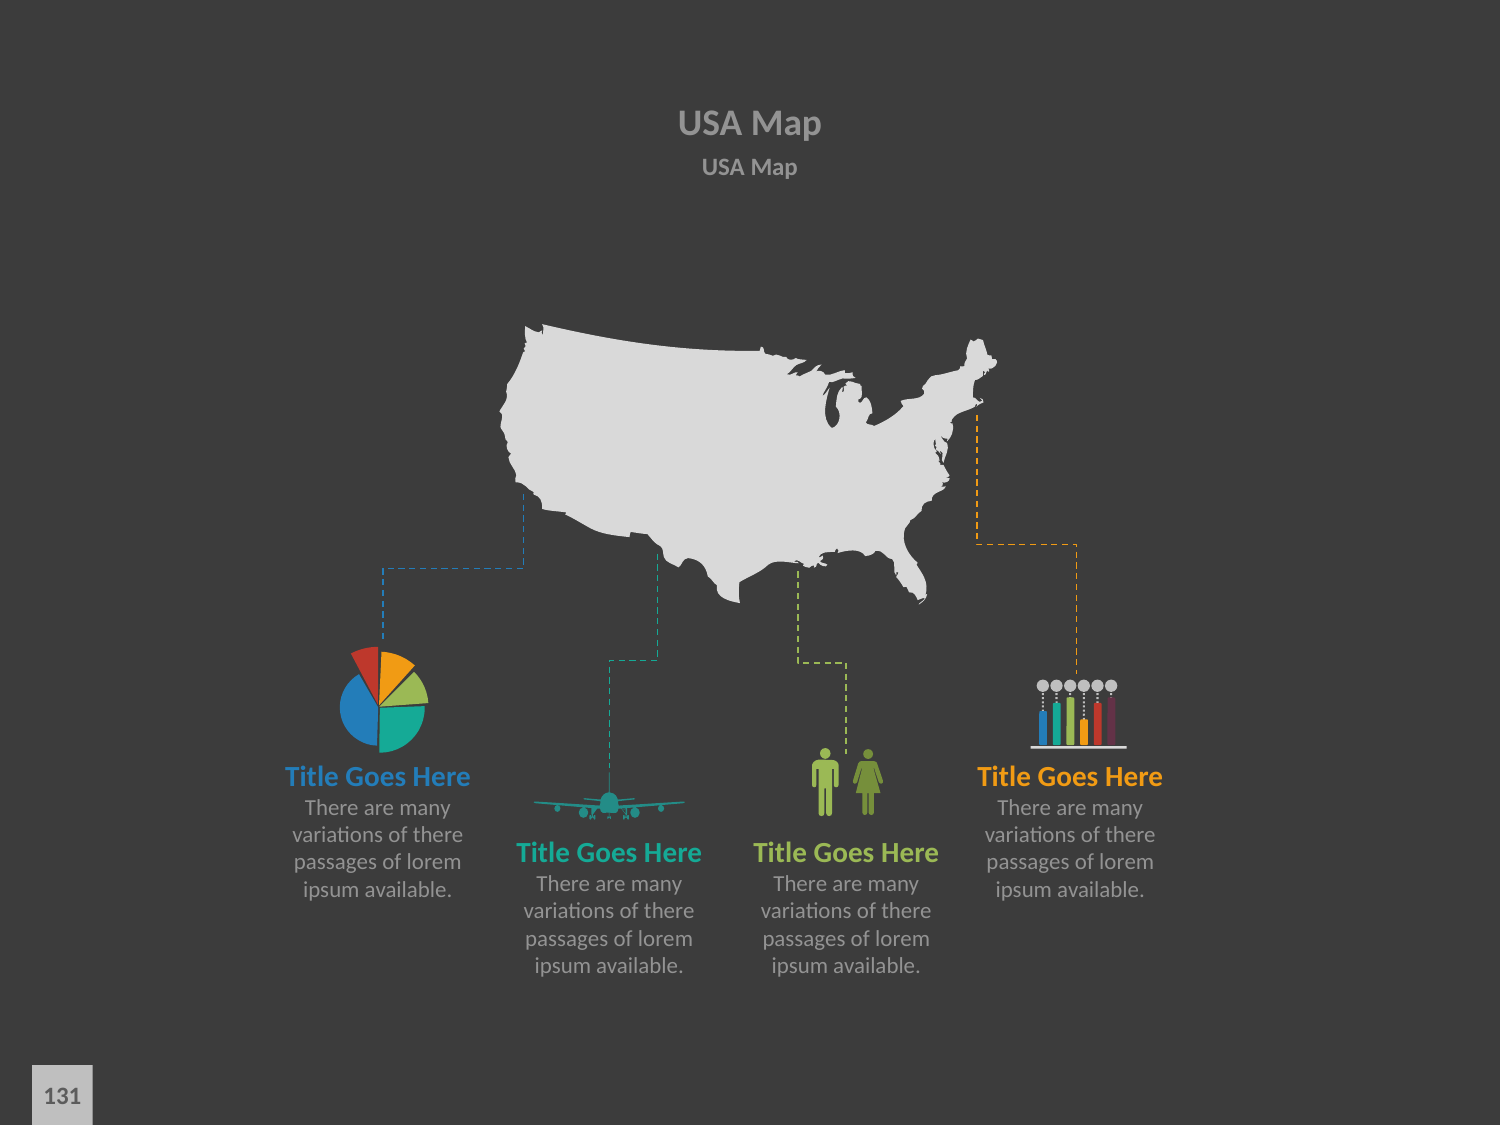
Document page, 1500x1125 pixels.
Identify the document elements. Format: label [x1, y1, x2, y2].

text_box [378, 497, 914, 688]
text_box [533, 772, 685, 820]
list [412, 149, 1088, 183]
text_box [499, 324, 1157, 605]
title [287, 91, 1213, 150]
text_box [811, 747, 884, 817]
text_box [259, 646, 1189, 986]
